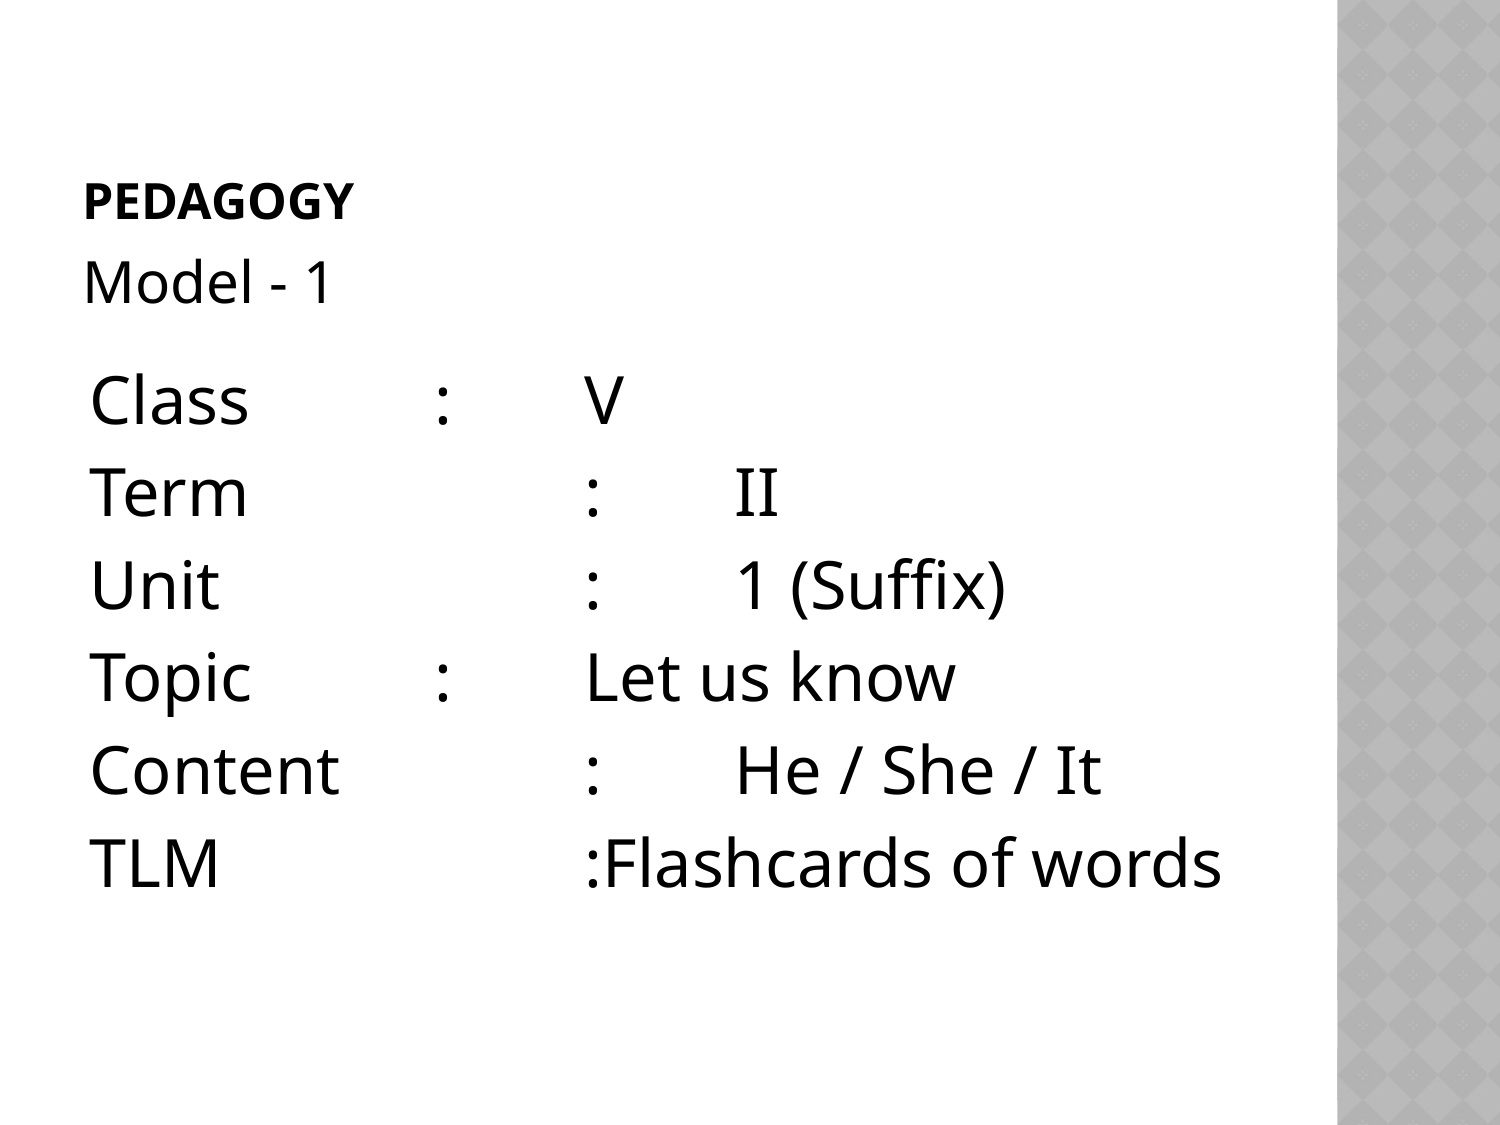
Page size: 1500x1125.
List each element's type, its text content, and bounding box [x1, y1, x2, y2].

list Model - 1 [75, 245, 1043, 345]
list Class : V Term : II Unit : 1 (Suffix) Topic : Let us know Content : He / She / It TLM :Flashcards of words [75, 350, 1263, 1068]
title pedagogy [75, 37, 1043, 230]
